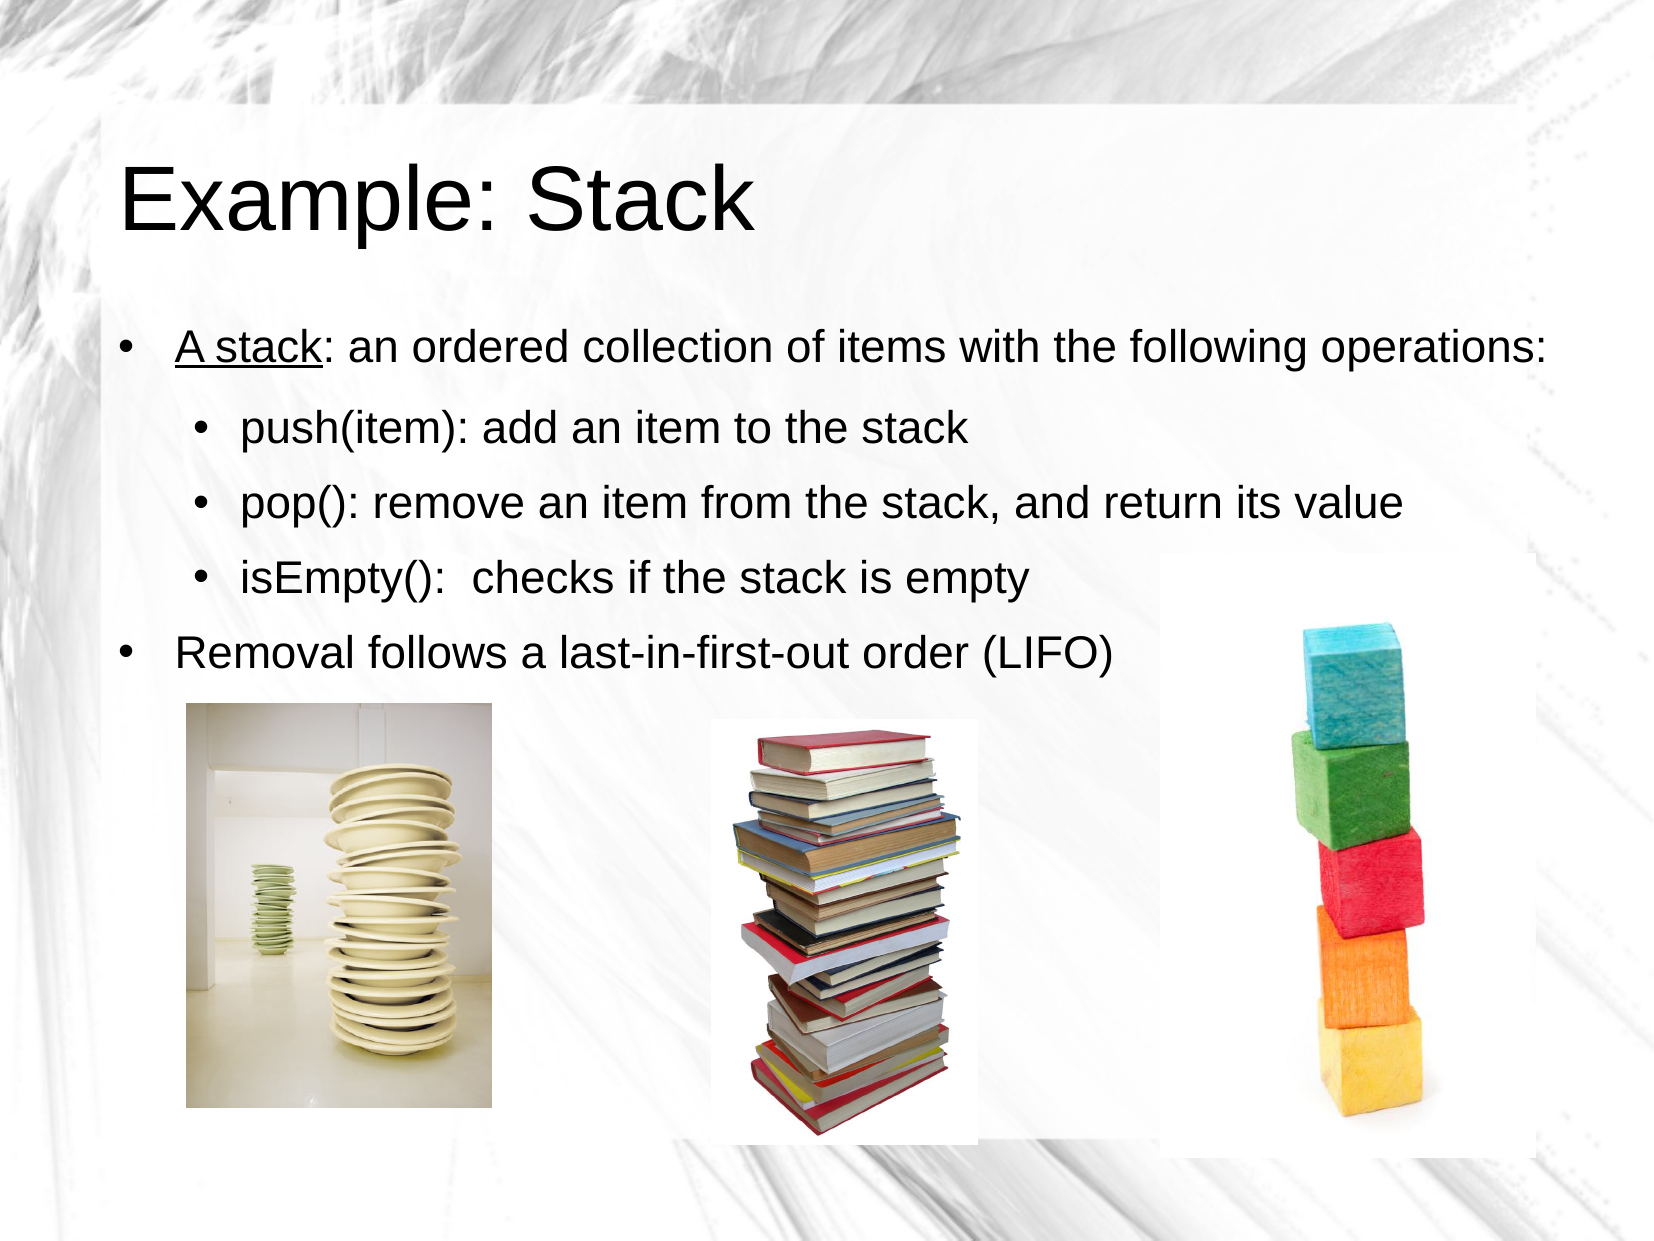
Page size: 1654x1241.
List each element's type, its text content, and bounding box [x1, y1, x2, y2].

list A stack: an ordered collection of items with the following operations: push(item): add an item to the stack pop(): remove an item from the stack, and return its value isEmpty(): checks if the stack is empty Removal follows a last-in-first-out order (LIFO) [118, 319, 1571, 1109]
title Example: Stack [118, 112, 1506, 281]
picture [0, 0, 1654, 1241]
